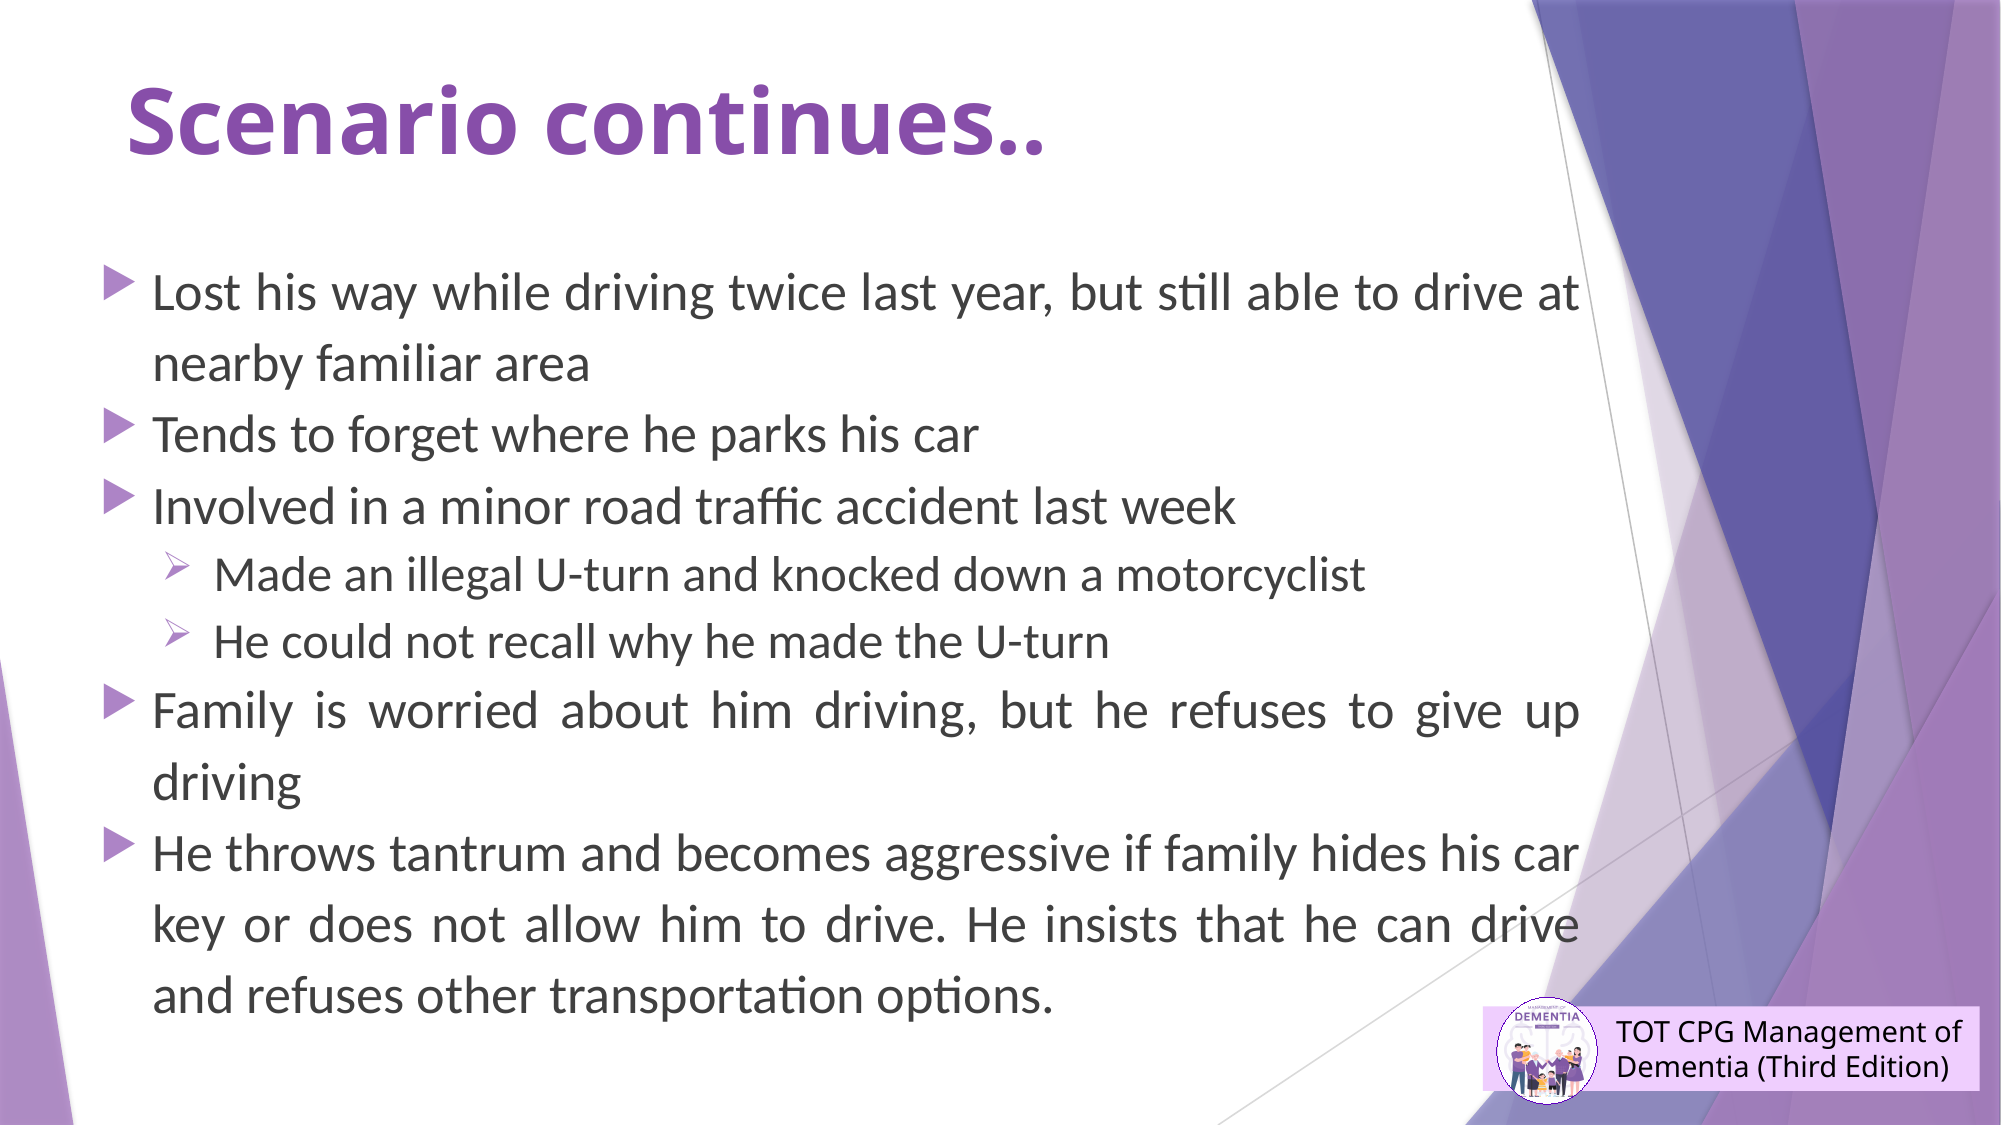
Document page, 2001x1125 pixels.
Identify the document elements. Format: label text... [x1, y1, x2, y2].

title Scenario continues.. [111, 55, 1522, 242]
list Lost his way while driving twice last year, but still able to drive at nearby familiar area Tends to forget where he parks his car Involved in a minor road traffic accident last week Made an illegal U-turn and knocked down a motorcyclist He could not recall why he made the U-turn Family is worried about him driving, but he refuses to give up driving He throws tantrum and becomes aggressive if family hides his car key or does not allow him to drive. He insists that he can drive and refuses other transportation options. [84, 242, 1598, 1039]
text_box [1482, 996, 1981, 1105]
